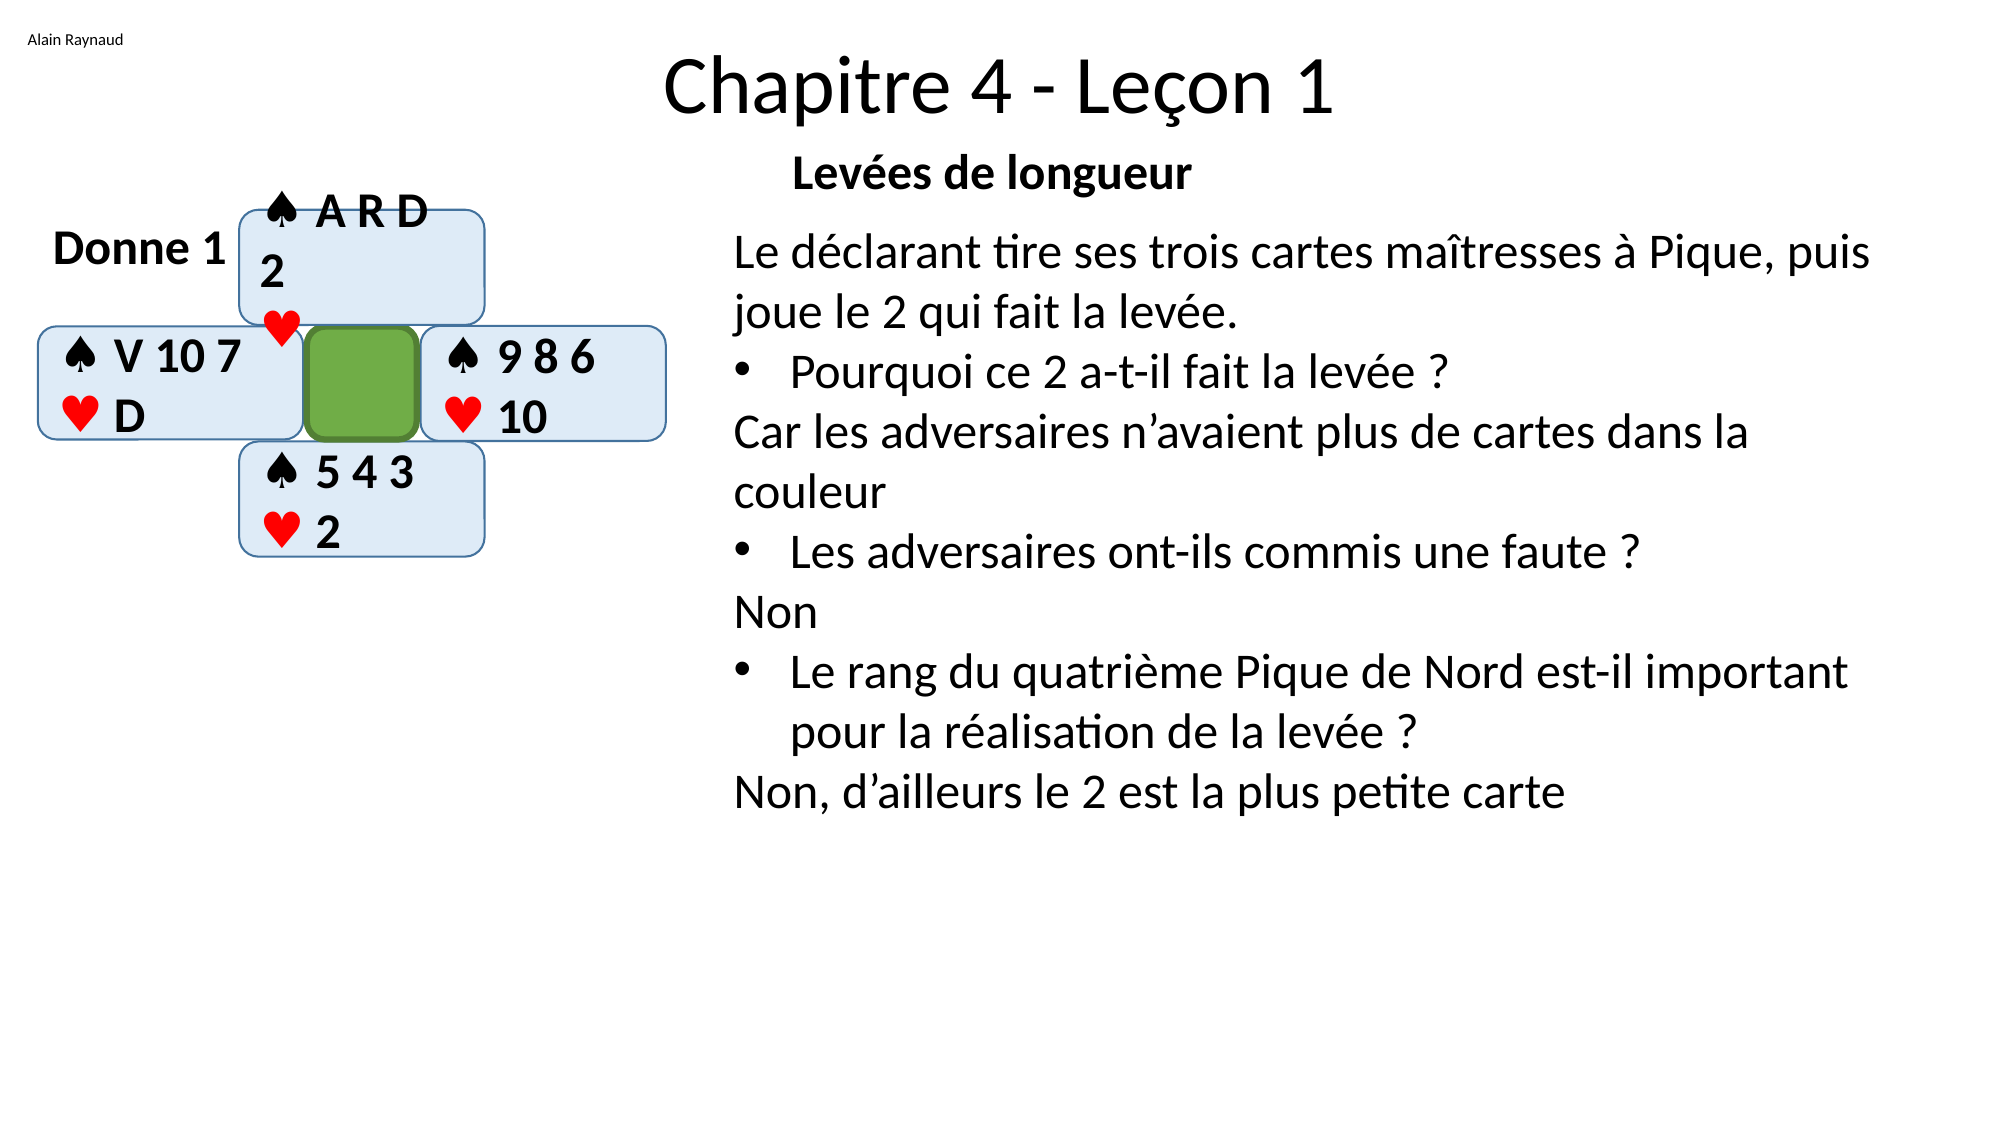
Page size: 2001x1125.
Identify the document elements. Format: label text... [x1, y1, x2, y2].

title Chapitre 4 - Leçon 1 [249, 38, 1750, 139]
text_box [37, 209, 666, 557]
subtitle Levées de longueur Donne 1 [37, 139, 1948, 1088]
text_box Le déclarant tire ses trois cartes maîtresses à Pique, puis joue le 2 qui fait la levée. Pourquoi ce 2 a-t-il fait la levée ? Car les adversaires n’avaient plus de cartes dans la couleur Les adversaires ont-ils commis une faute ? Non Le rang du quatrième Pique de Nord est-il important pour la réalisation de la levée ? Non, d’ailleurs le 2 est la plus petite carte [718, 210, 1925, 826]
text_box Alain Raynaud [12, 21, 147, 57]
